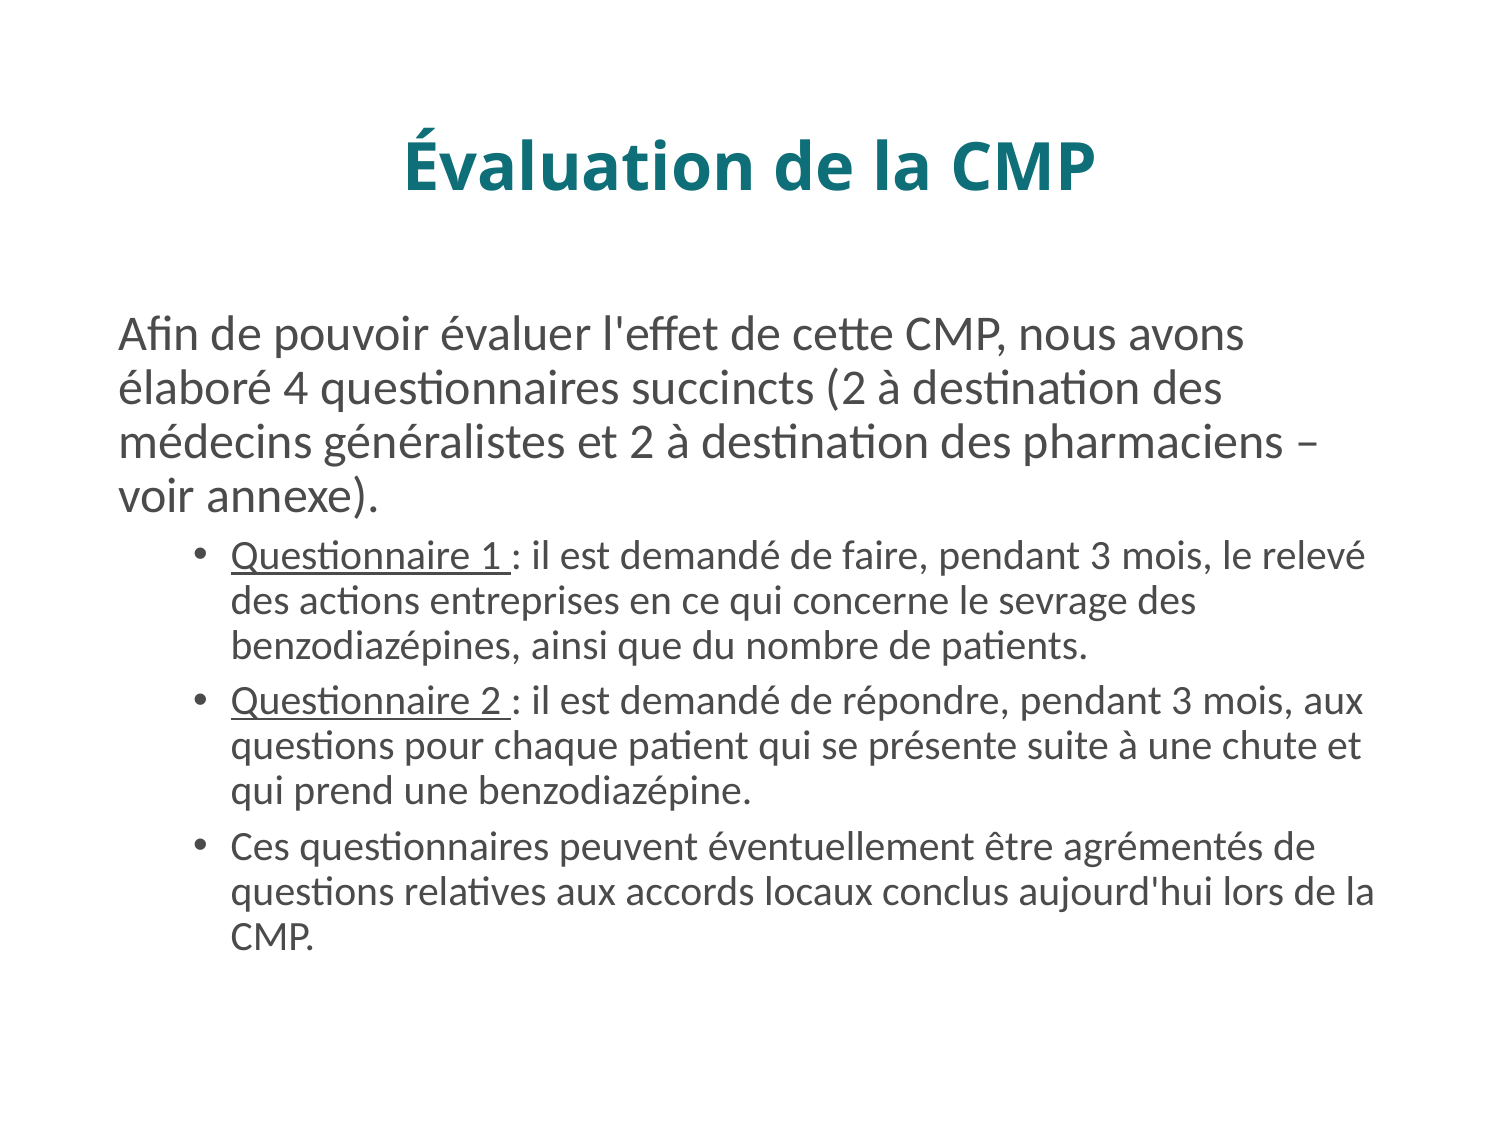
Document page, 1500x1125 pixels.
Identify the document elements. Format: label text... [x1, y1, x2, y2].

title Évaluation de la CMP [103, 59, 1397, 278]
list Afin de pouvoir évaluer l'effet de cette CMP, nous avons élaboré 4 questionnaires succincts (2 à destination des médecins généralistes et 2 à destination des pharmaciens – voir annexe). Questionnaire 1 : il est demandé de faire, pendant 3 mois, le relevé des actions entreprises en ce qui concerne le sevrage des benzodiazépines, ainsi que du nombre de patients. Questionnaire 2 : il est demandé de répondre, pendant 3 mois, aux questions pour chaque patient qui se présente suite à une chute et qui prend une benzodiazépine. Ces questionnaires peuvent éventuellement être agrémentés de questions relatives aux accords locaux conclus aujourd'hui lors de la CMP. [103, 299, 1397, 1014]
